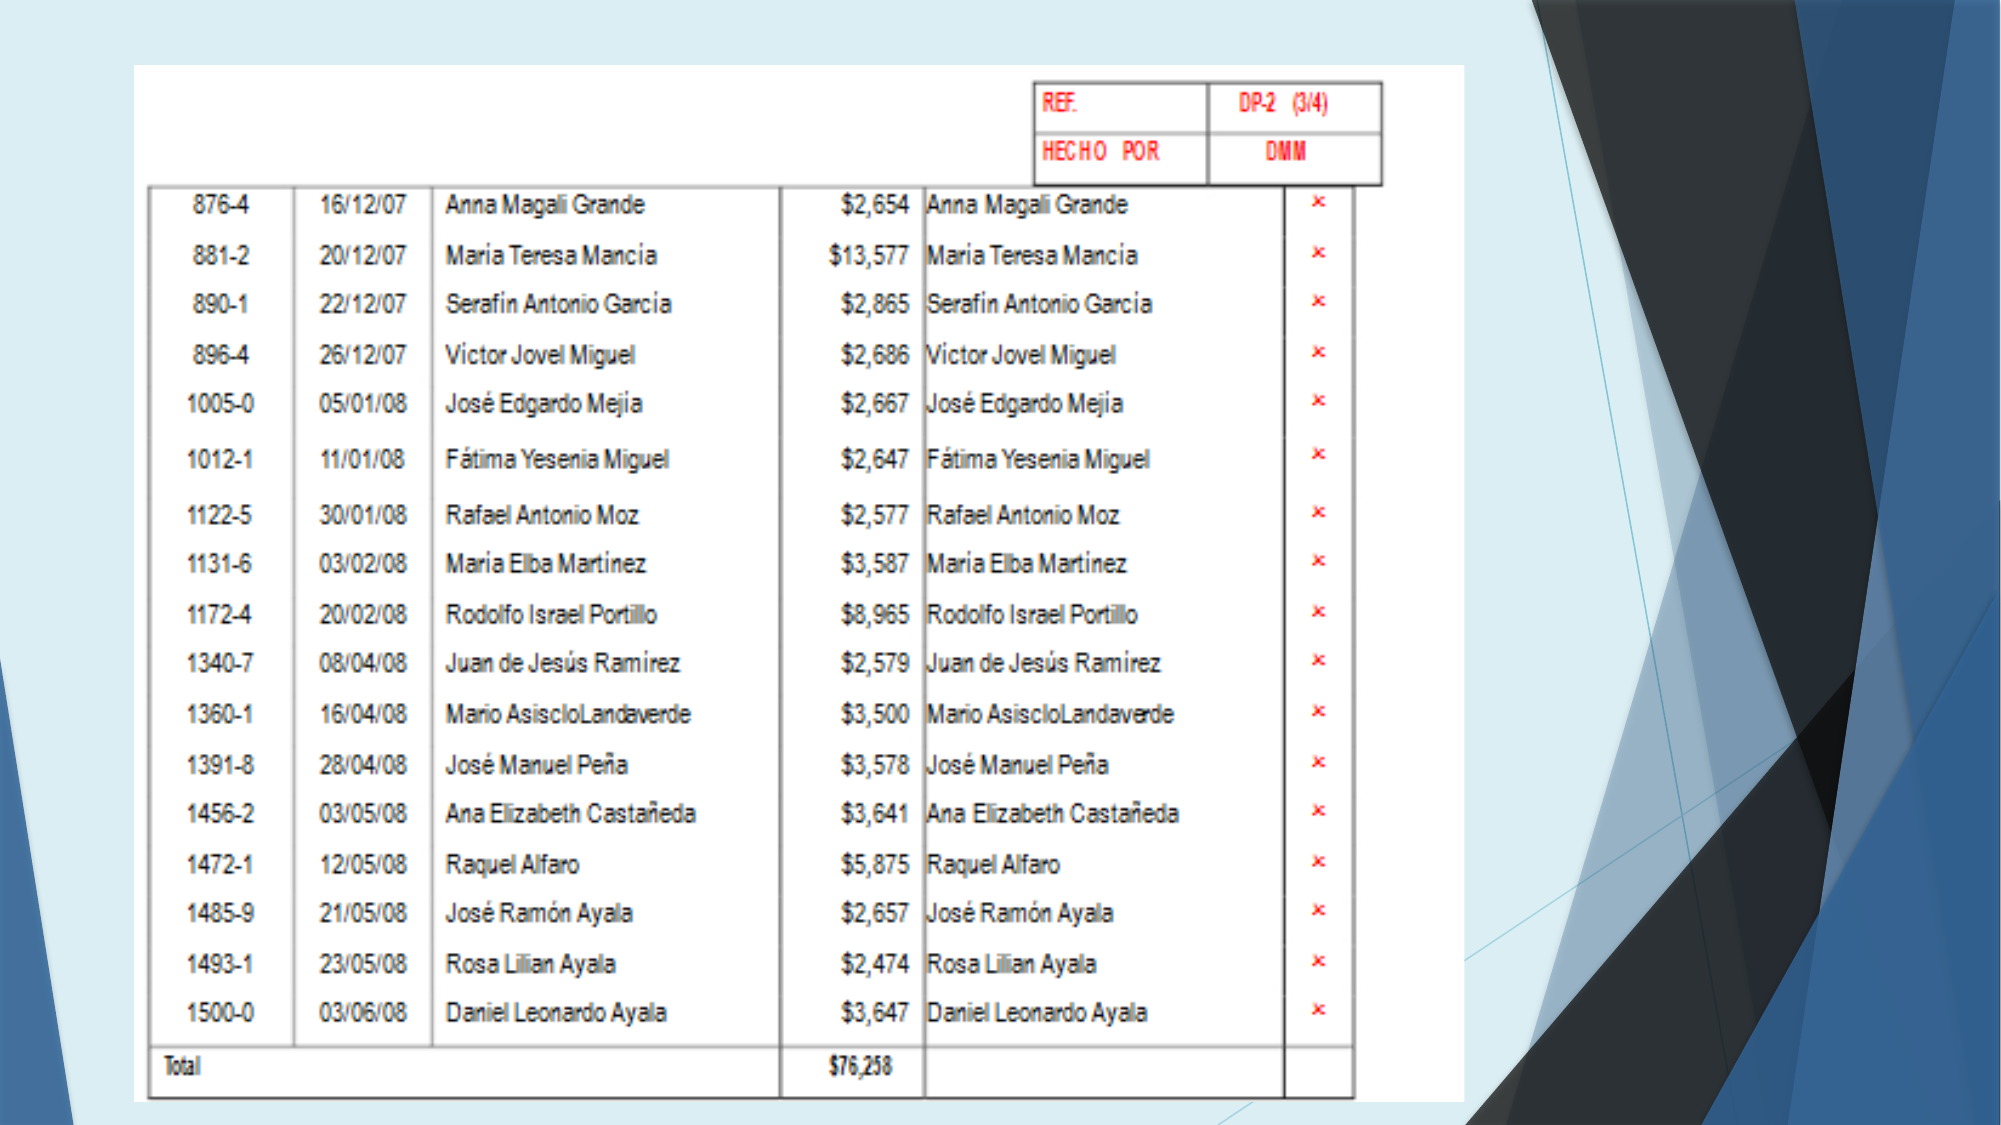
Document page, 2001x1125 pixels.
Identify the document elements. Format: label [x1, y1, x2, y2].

picture [133, 64, 1465, 1102]
